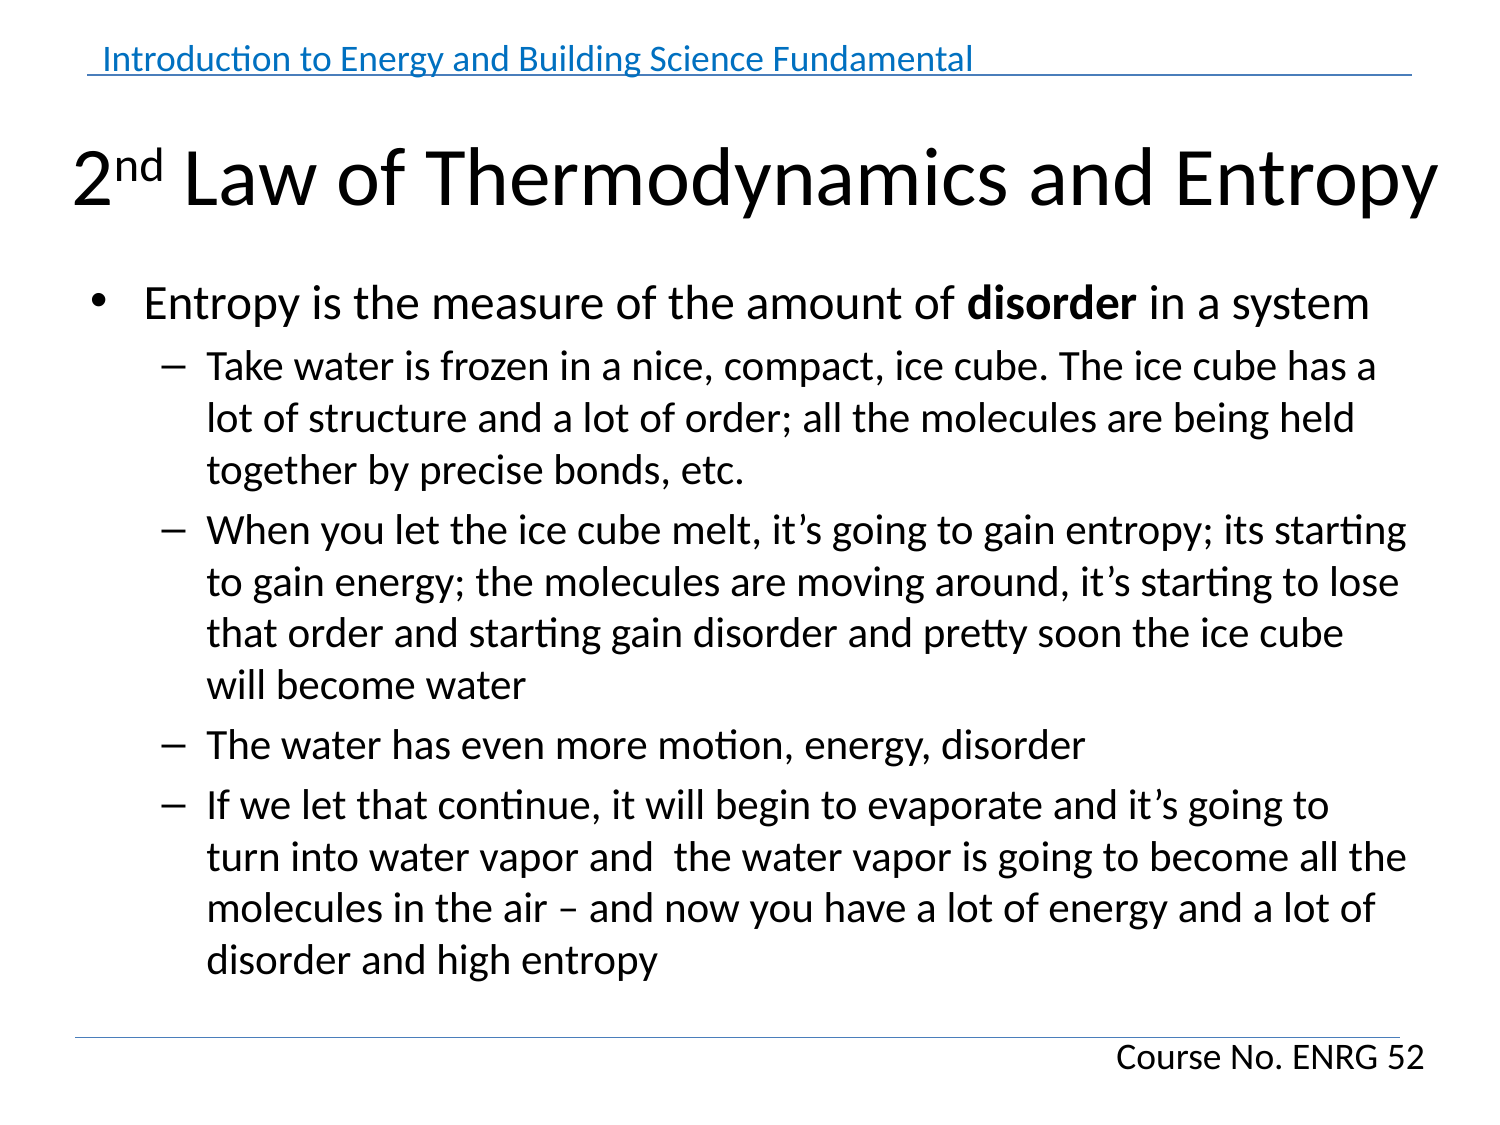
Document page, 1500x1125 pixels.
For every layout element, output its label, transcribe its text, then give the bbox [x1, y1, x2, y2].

list Entropy is the measure of the amount of disorder in a system Take water is frozen in a nice, compact, ice cube. The ice cube has a lot of structure and a lot of order; all the molecules are being held together by precise bonds, etc. When you let the ice cube melt, it’s going to gain entropy; its starting to gain energy; the molecules are moving around, it’s starting to lose that order and starting gain disorder and pretty soon the ice cube will become water The water has even more motion, energy, disorder If we let that continue, it will begin to evaporate and it’s going to turn into water vapor and the water vapor is going to become all the molecules in the air – and now you have a lot of energy and a lot of disorder and high entropy [75, 262, 1425, 1005]
title 2nd Law of Thermodynamics and Entropy [50, 112, 1463, 233]
